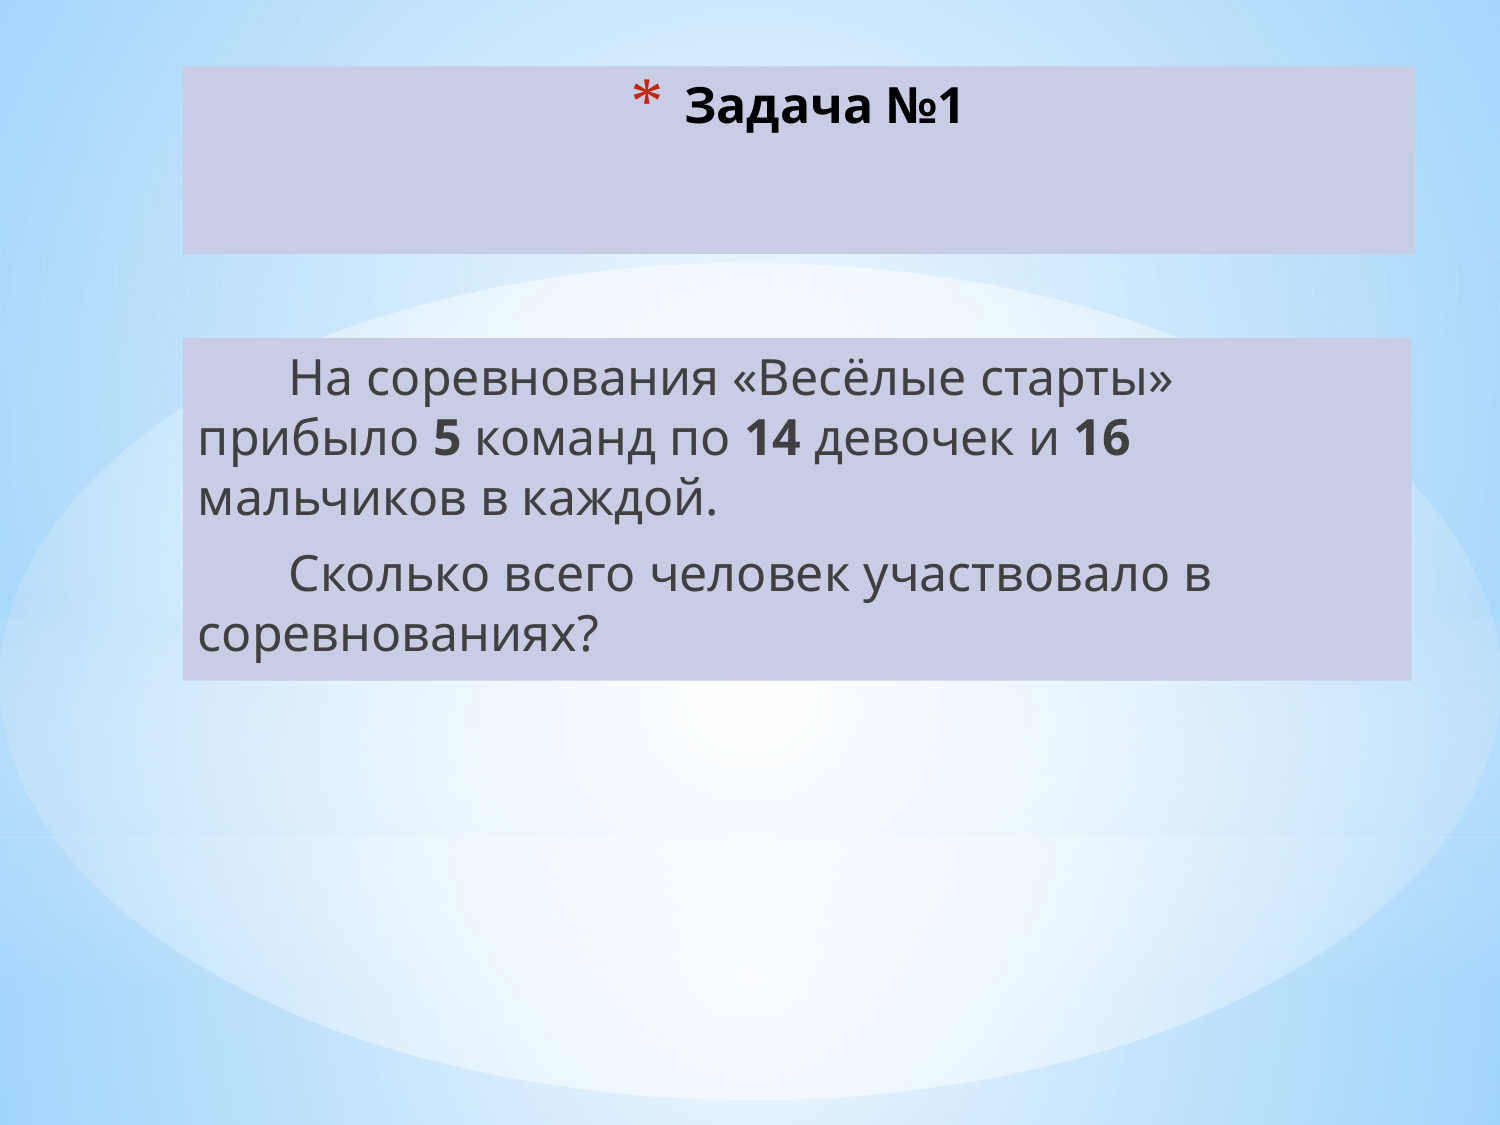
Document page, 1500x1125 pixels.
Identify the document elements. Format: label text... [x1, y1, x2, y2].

list На соревнования «Весёлые старты» прибыло 5 команд по 14 девочек и 16 мальчиков в каждой. Сколько всего человек участвовало в соревнованиях? [183, 338, 1412, 681]
title Задача №1 [183, 66, 1415, 254]
